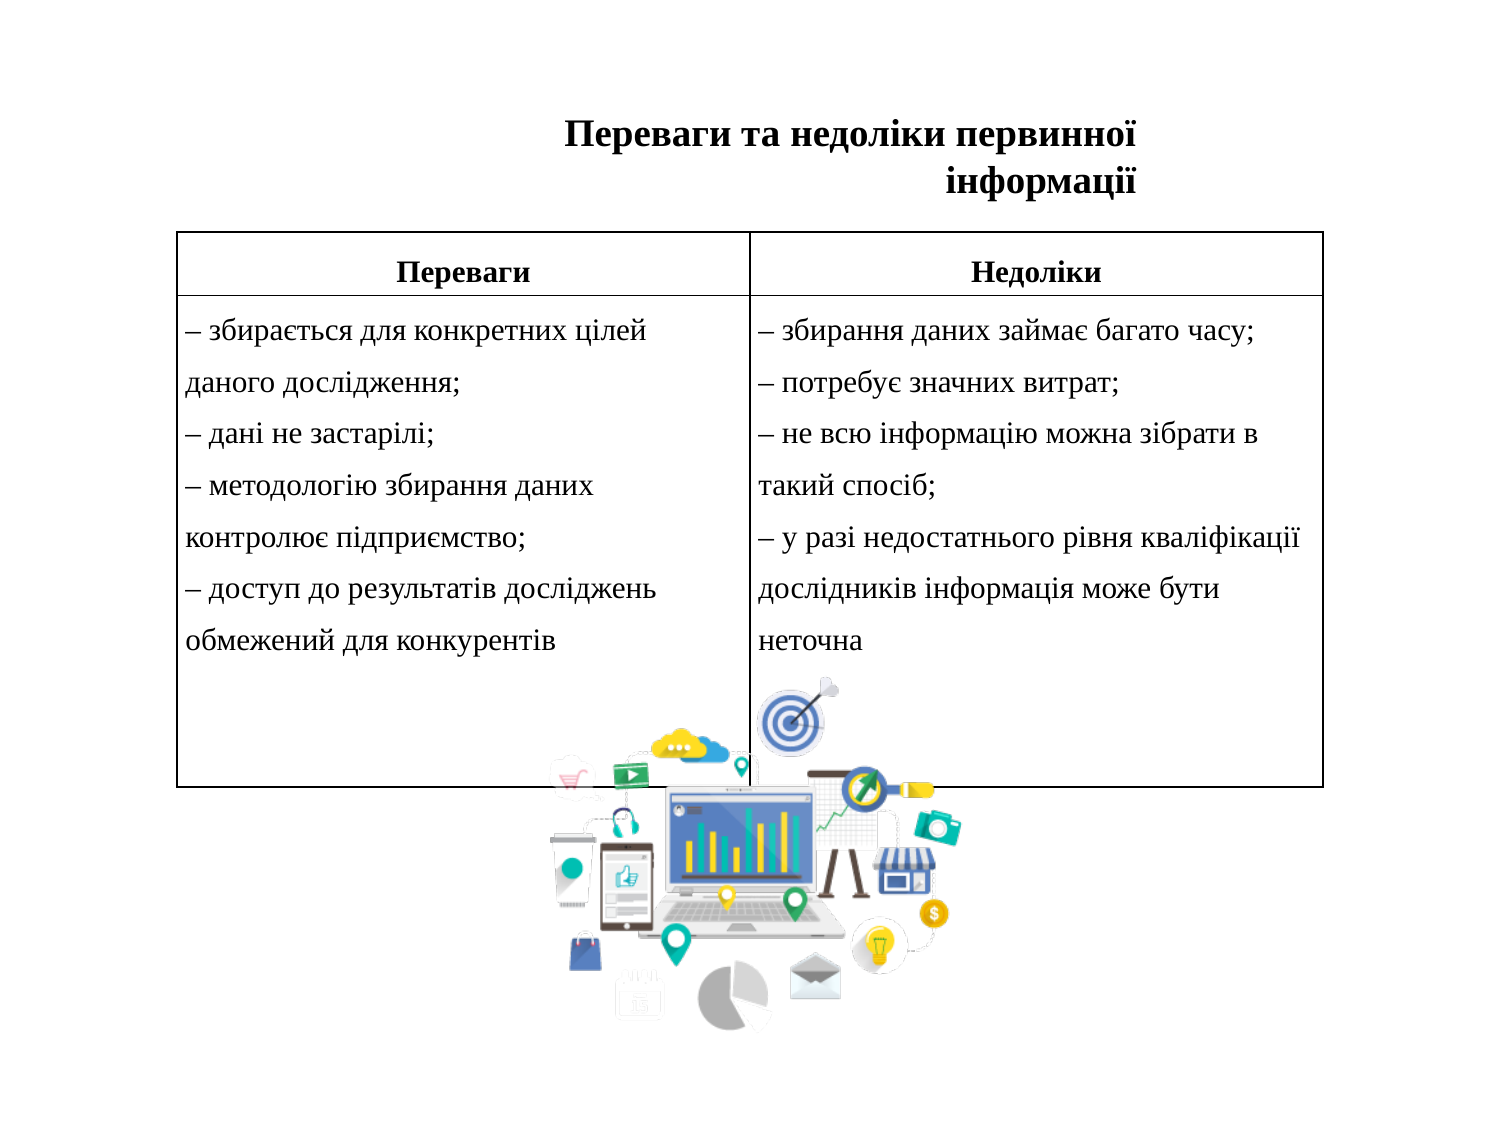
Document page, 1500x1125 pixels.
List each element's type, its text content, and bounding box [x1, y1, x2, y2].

text_box Переваги та недоліки первинної інформації [352, 125, 1148, 184]
picture [506, 621, 994, 1108]
table_cell – збирається для конкретних цілей даного дослідження; – дані не застарілі; – методологію збирання даних контролює підприємство; – доступ до результатів досліджень обмежений для конкурентів [178, 296, 749, 786]
table_header Недоліки [751, 233, 1322, 295]
table_cell – збирання даних займає багато часу; – потребує значних витрат; – не всю інформацію можна зібрати в такий спосіб; – у разі недостатнього рівня кваліфікації дослідників інформація може бути неточна [751, 296, 1322, 786]
table_header Переваги [178, 233, 749, 295]
